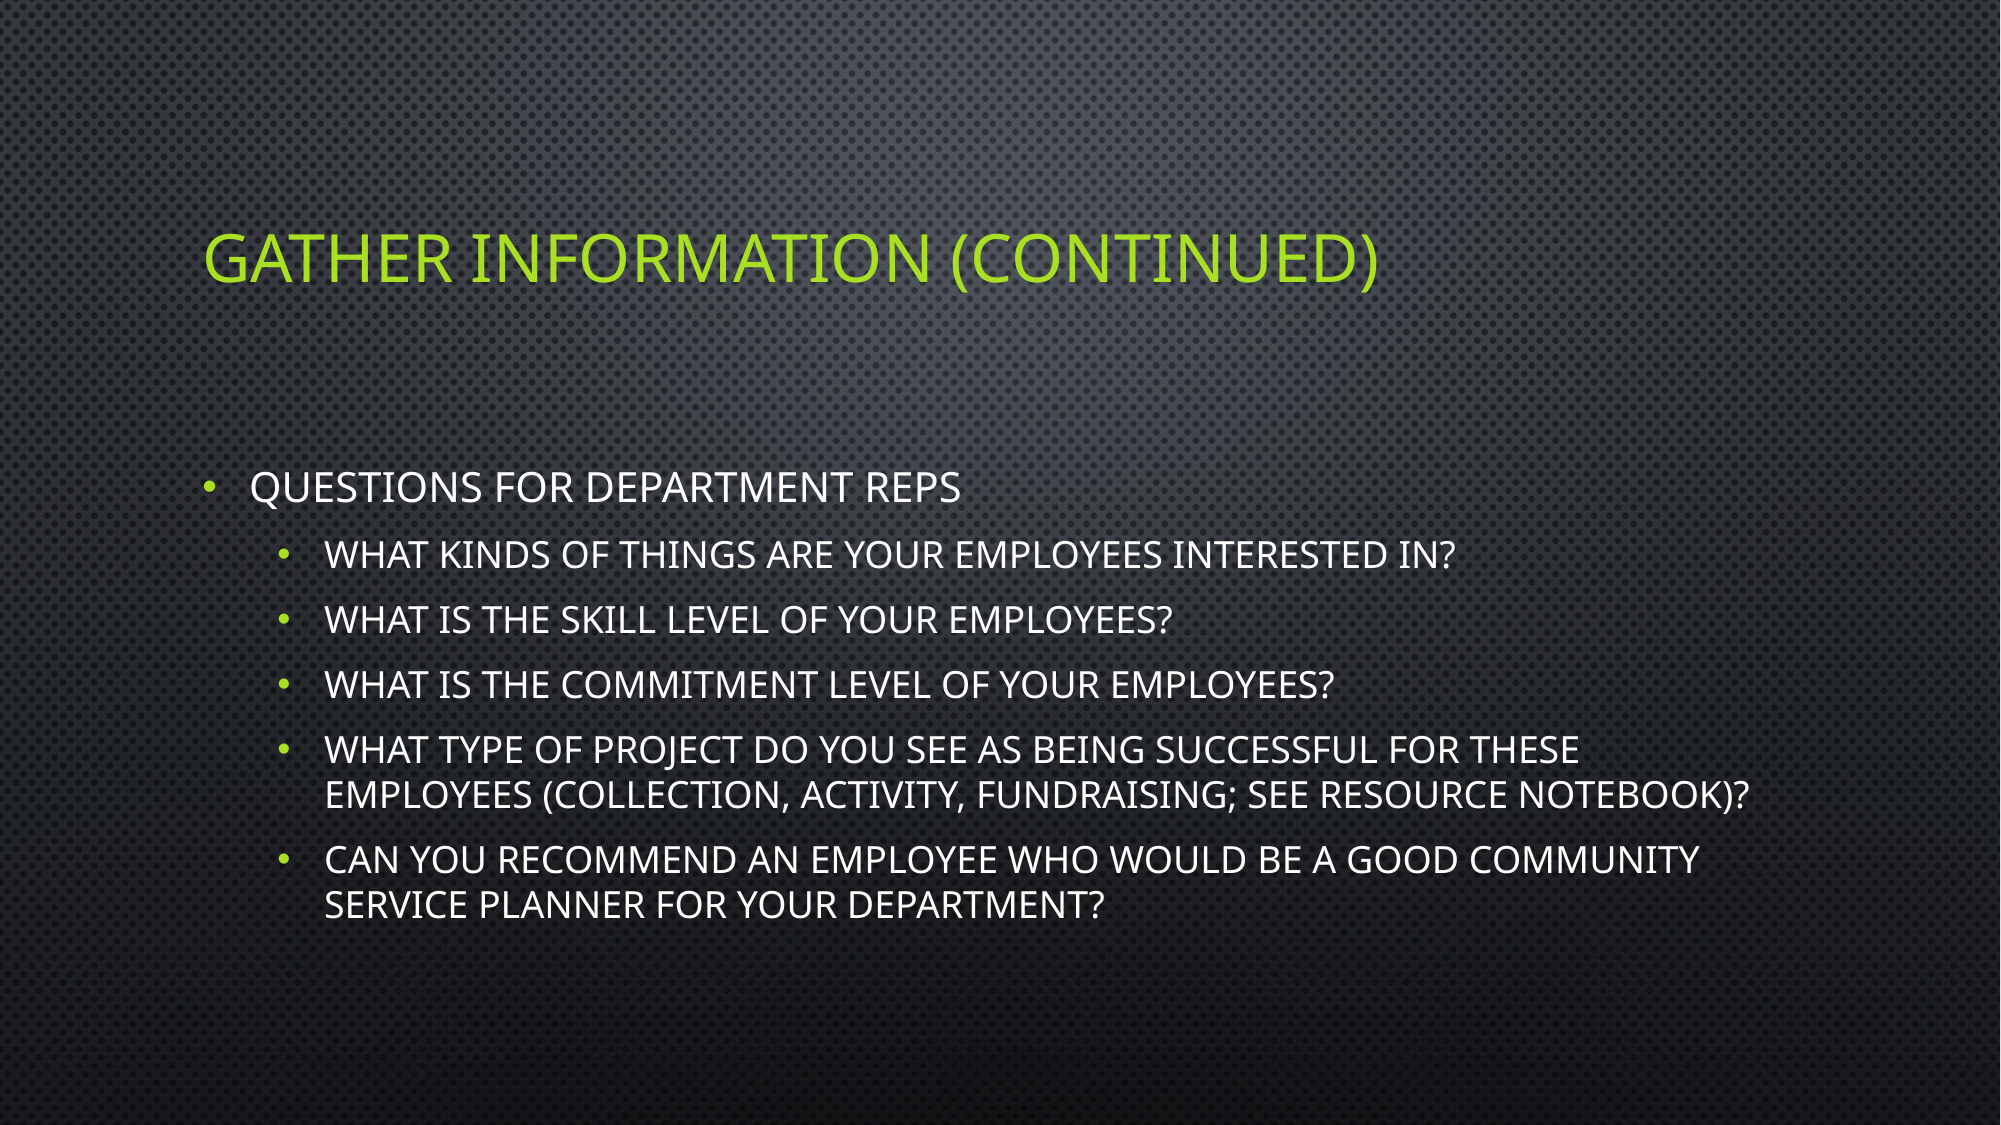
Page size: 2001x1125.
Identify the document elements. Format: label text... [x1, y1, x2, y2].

list Questions for Department Reps What kinds of things are your employees interested in? What is the skill level of your employees? What is the commitment level of your employees? What type of project do you see as being successful for these employees (collection, activity, fundraising; see Resource notebook)? Can you recommend an employee who would be a good Community Service planner for your department? [187, 437, 1813, 950]
title Gather information (continued) [187, 99, 1813, 413]
